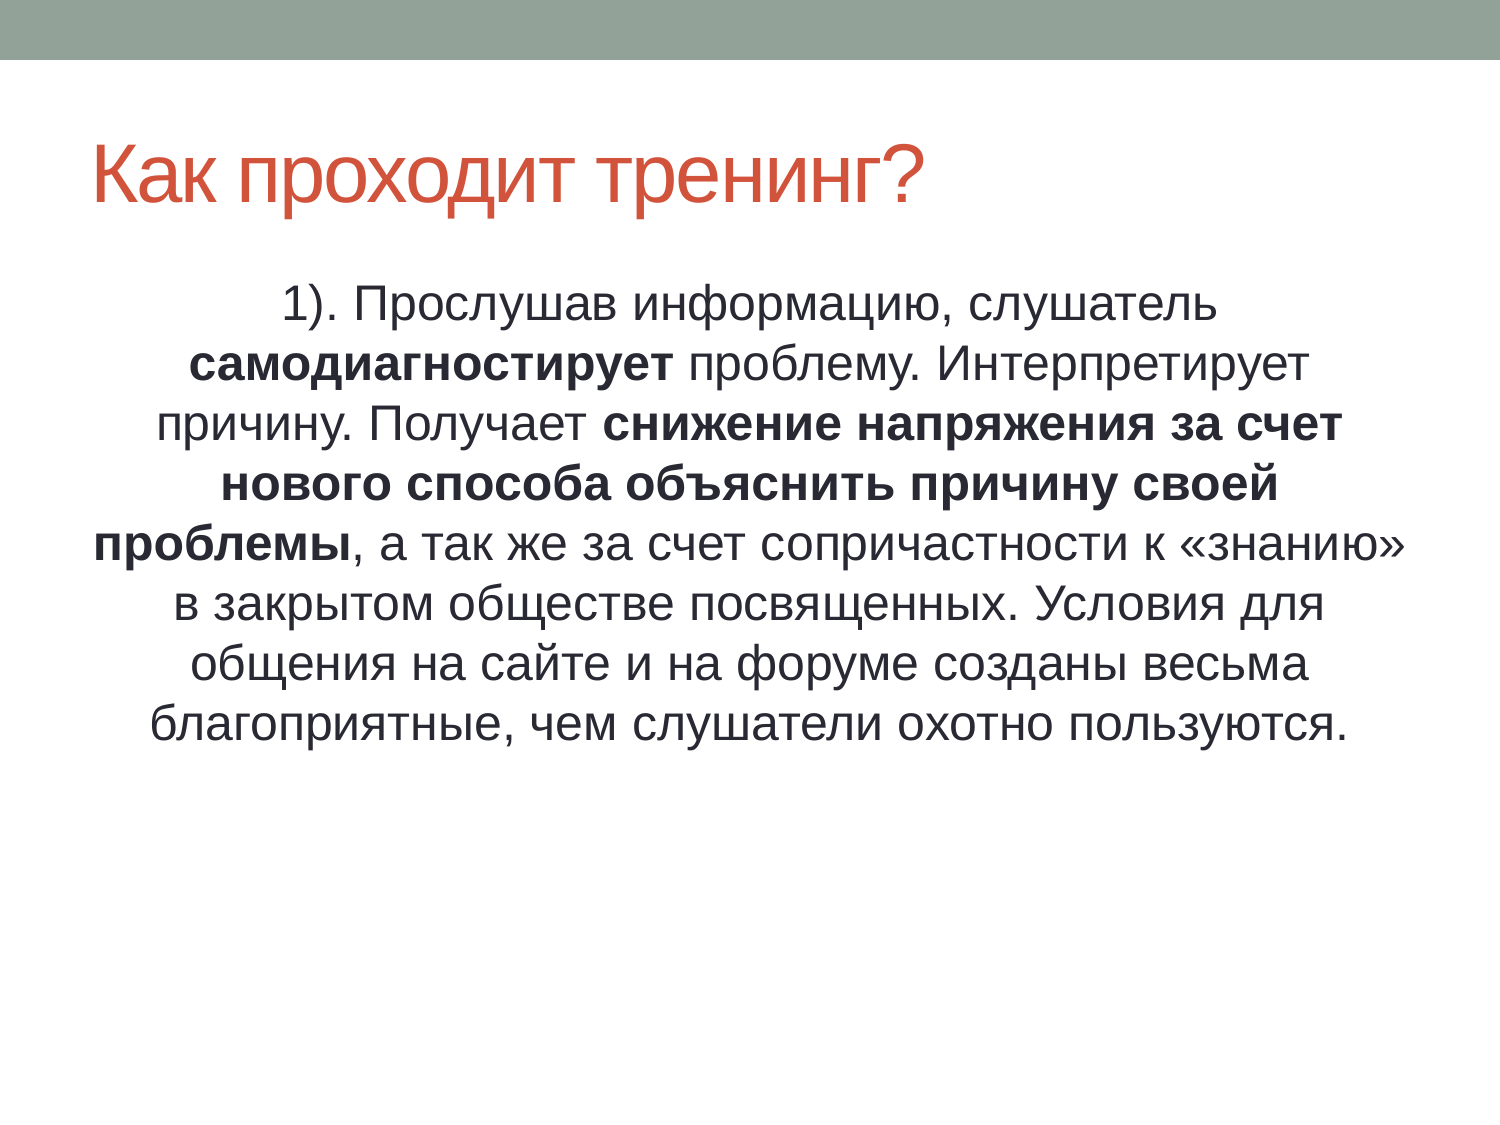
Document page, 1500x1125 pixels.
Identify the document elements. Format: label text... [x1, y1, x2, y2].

list 1). Прослушав информацию, слушатель самодиагностирует проблему. Интерпретирует причину. Получает снижение напряжения за счет нового способа объяснить причину своей проблемы, а так же за счет сопричастности к «знанию» в закрытом обществе посвященных. Условия для общения на сайте и на форуме созданы весьма благоприятные, чем слушатели охотно пользуются. [75, 262, 1425, 1063]
title Как проходит тренинг? [75, 87, 1425, 250]
